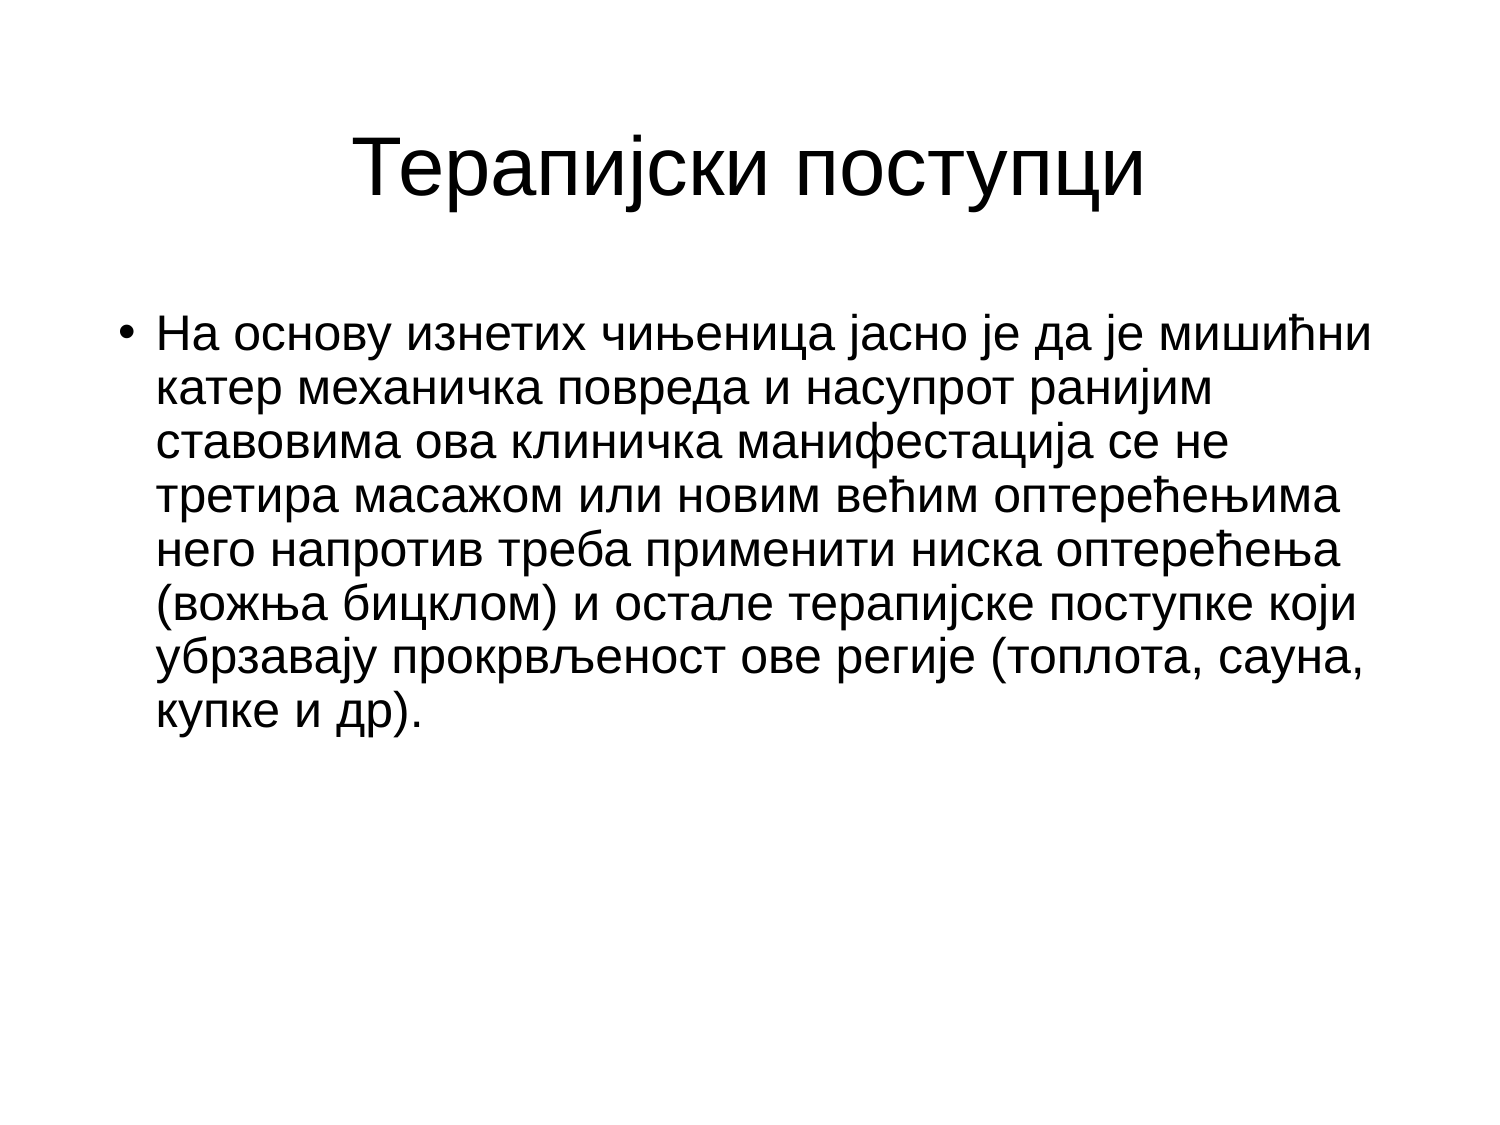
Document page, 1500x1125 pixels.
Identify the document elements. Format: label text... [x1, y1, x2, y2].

title Терапијски поступци [103, 59, 1397, 278]
list На основу изнетих чињеница јасно је да је мишићни катер механичка повреда и насупрот ранијим ставовима ова клиничка манифестација се не третира масажом или новим већим оптерећењима него напротив треба применити ниска оптерећења (вожња бицклом) и остале терапијске поступке који убрзавају прокрвљеност ове регије (топлота, сауна, купке и др). [103, 299, 1397, 1014]
